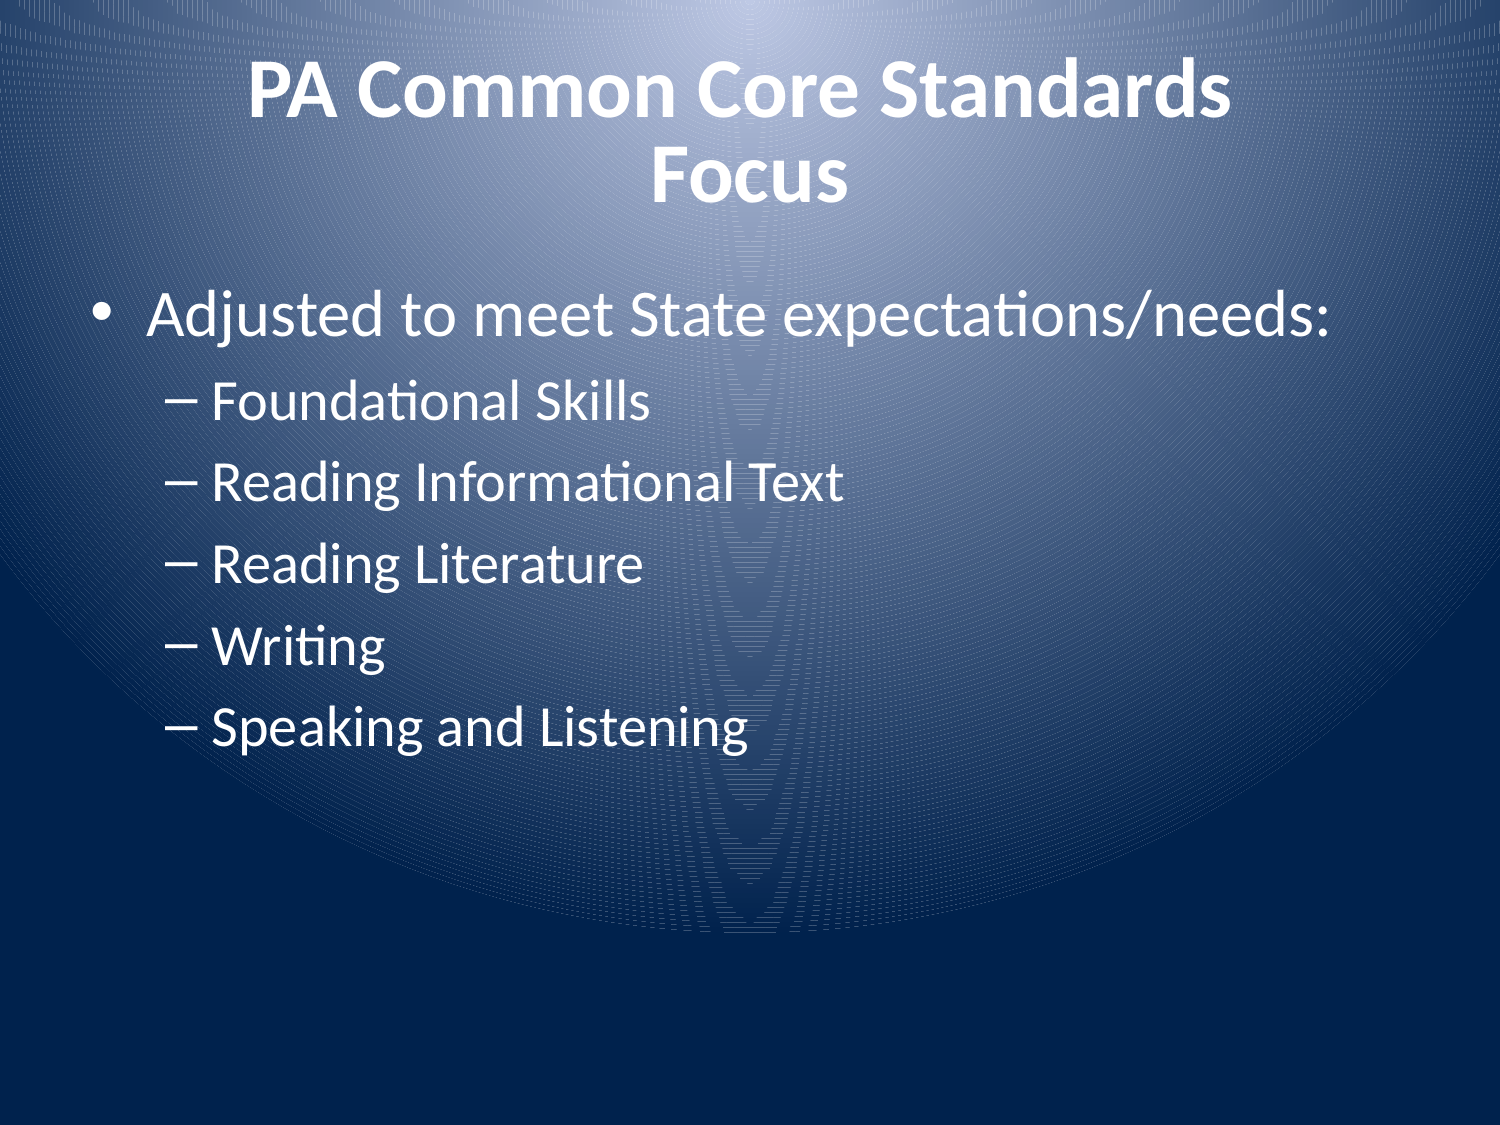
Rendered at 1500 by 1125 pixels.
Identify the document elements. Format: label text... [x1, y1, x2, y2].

title PA Common Core Standards Focus [75, 45, 1425, 233]
list Adjusted to meet State expectations/needs: Foundational Skills Reading Informational Text Reading Literature Writing Speaking and Listening [75, 262, 1425, 1005]
